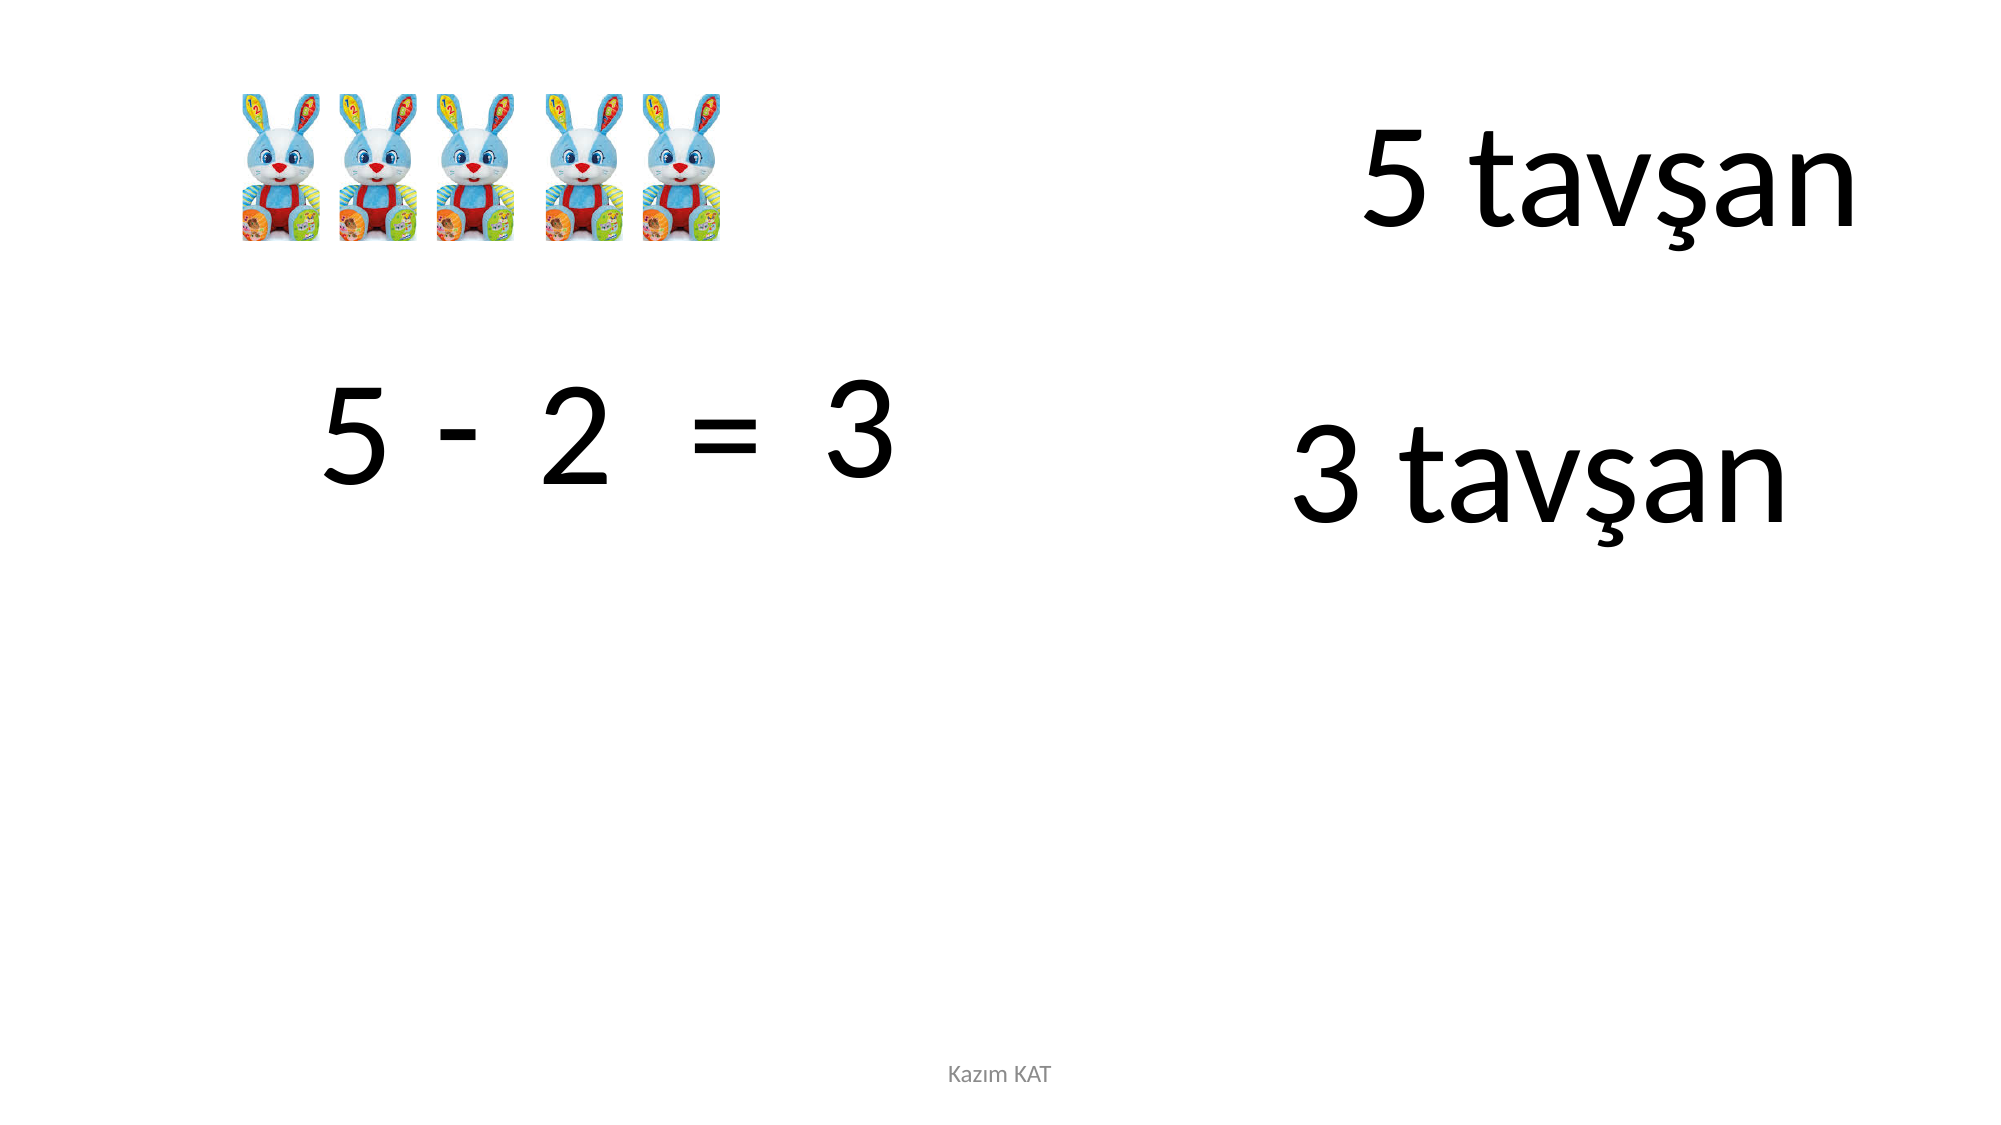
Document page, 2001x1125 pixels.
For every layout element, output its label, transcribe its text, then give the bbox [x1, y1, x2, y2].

picture [339, 94, 417, 241]
footer Kazım KAT [662, 1042, 1338, 1103]
text_box - [420, 319, 530, 515]
text_box 2 [522, 326, 674, 522]
text_box 5 tavşan [1342, 69, 2000, 264]
text_box 3 tavşan [1272, 365, 1930, 561]
picture [436, 94, 514, 241]
picture [545, 94, 623, 241]
text_box 3 [806, 319, 901, 515]
text_box 5 [302, 326, 462, 522]
picture [242, 94, 320, 241]
text_box = [674, 326, 784, 522]
picture [642, 94, 720, 241]
